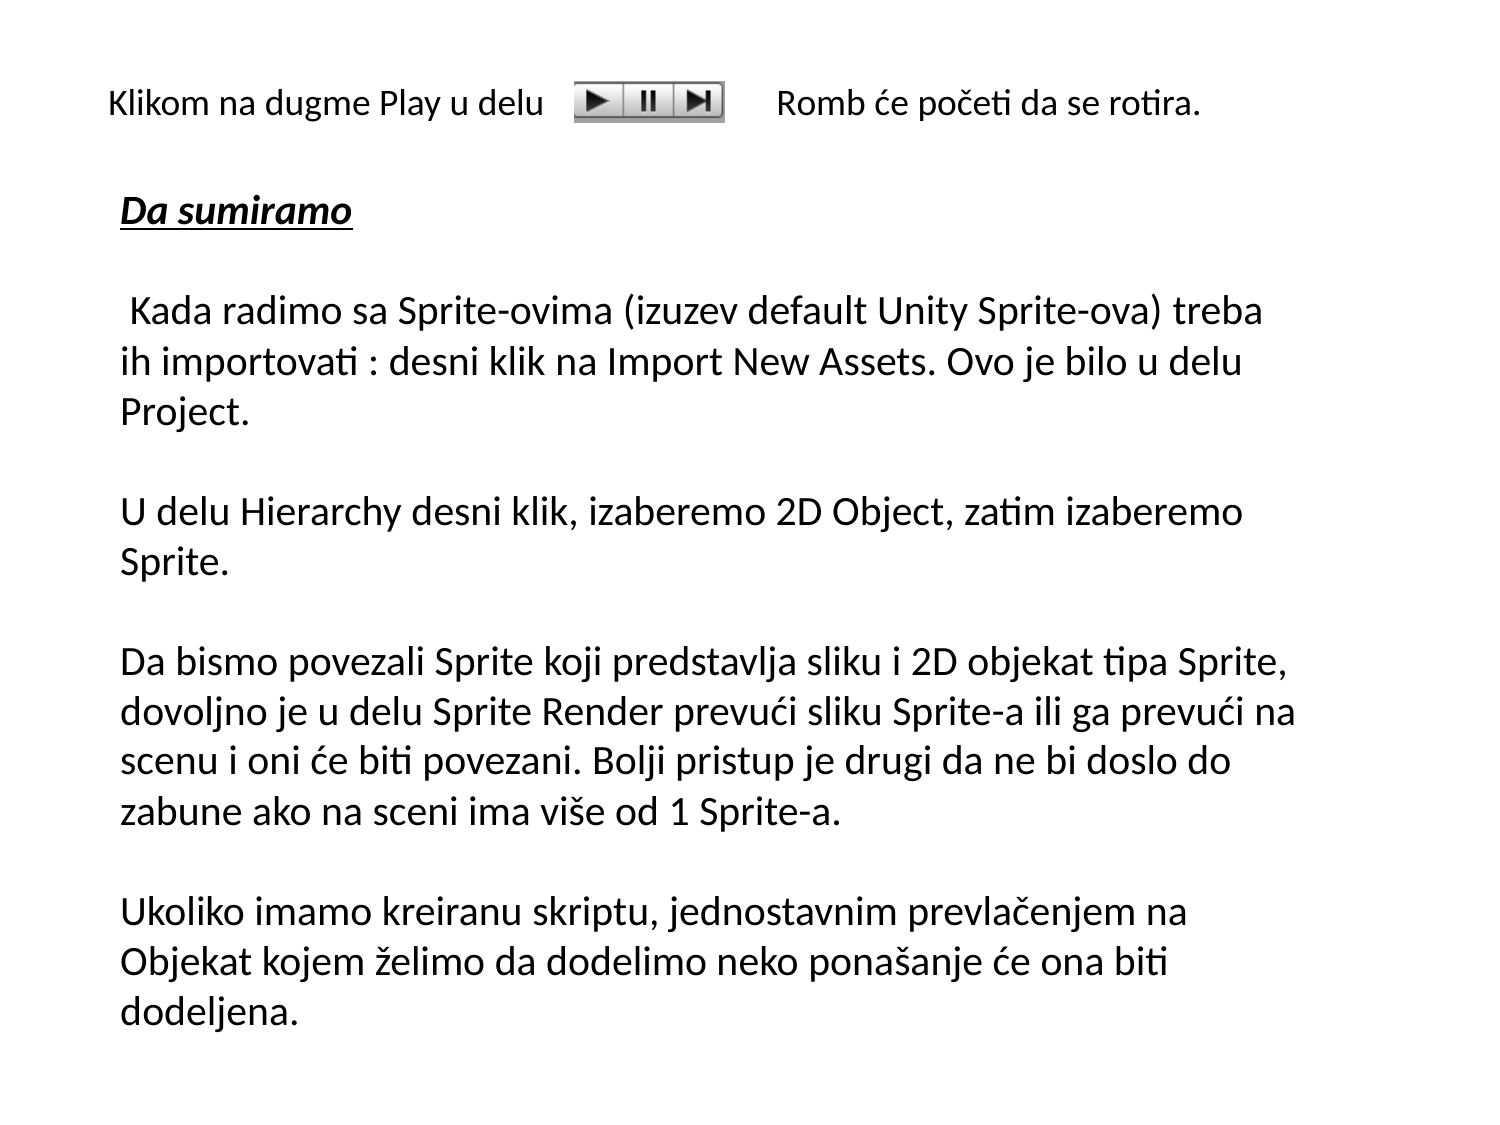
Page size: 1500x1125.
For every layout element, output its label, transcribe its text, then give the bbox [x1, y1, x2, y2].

text_box Klikom na dugme Play u delu [93, 70, 563, 175]
text_box Romb će početi da se rotira. [761, 70, 1231, 130]
text_box Da sumiramo Kada radimo sa Sprite-ovima (izuzev default Unity Sprite-ova) treba ih importovati : desni klik na Import New Assets. Ovo je bilo u delu Project. U delu Hierarchy desni klik, izaberemo 2D Object, zatim izaberemo Sprite. Da bismo povezali Sprite koji predstavlja sliku i 2D objekat tipa Sprite, dovoljno je u delu Sprite Render prevući sliku Sprite-a ili ga prevući na scenu i oni će biti povezani. Bolji pristup je drugi da ne bi doslo do zabune ako na sceni ima više od 1 Sprite-a. Ukoliko imamo kreiranu skriptu, jednostavnim prevlačenjem na Objekat kojem želimo da dodelimo neko ponašanje će ona biti dodeljena. [105, 175, 1313, 1041]
picture [574, 81, 725, 123]
